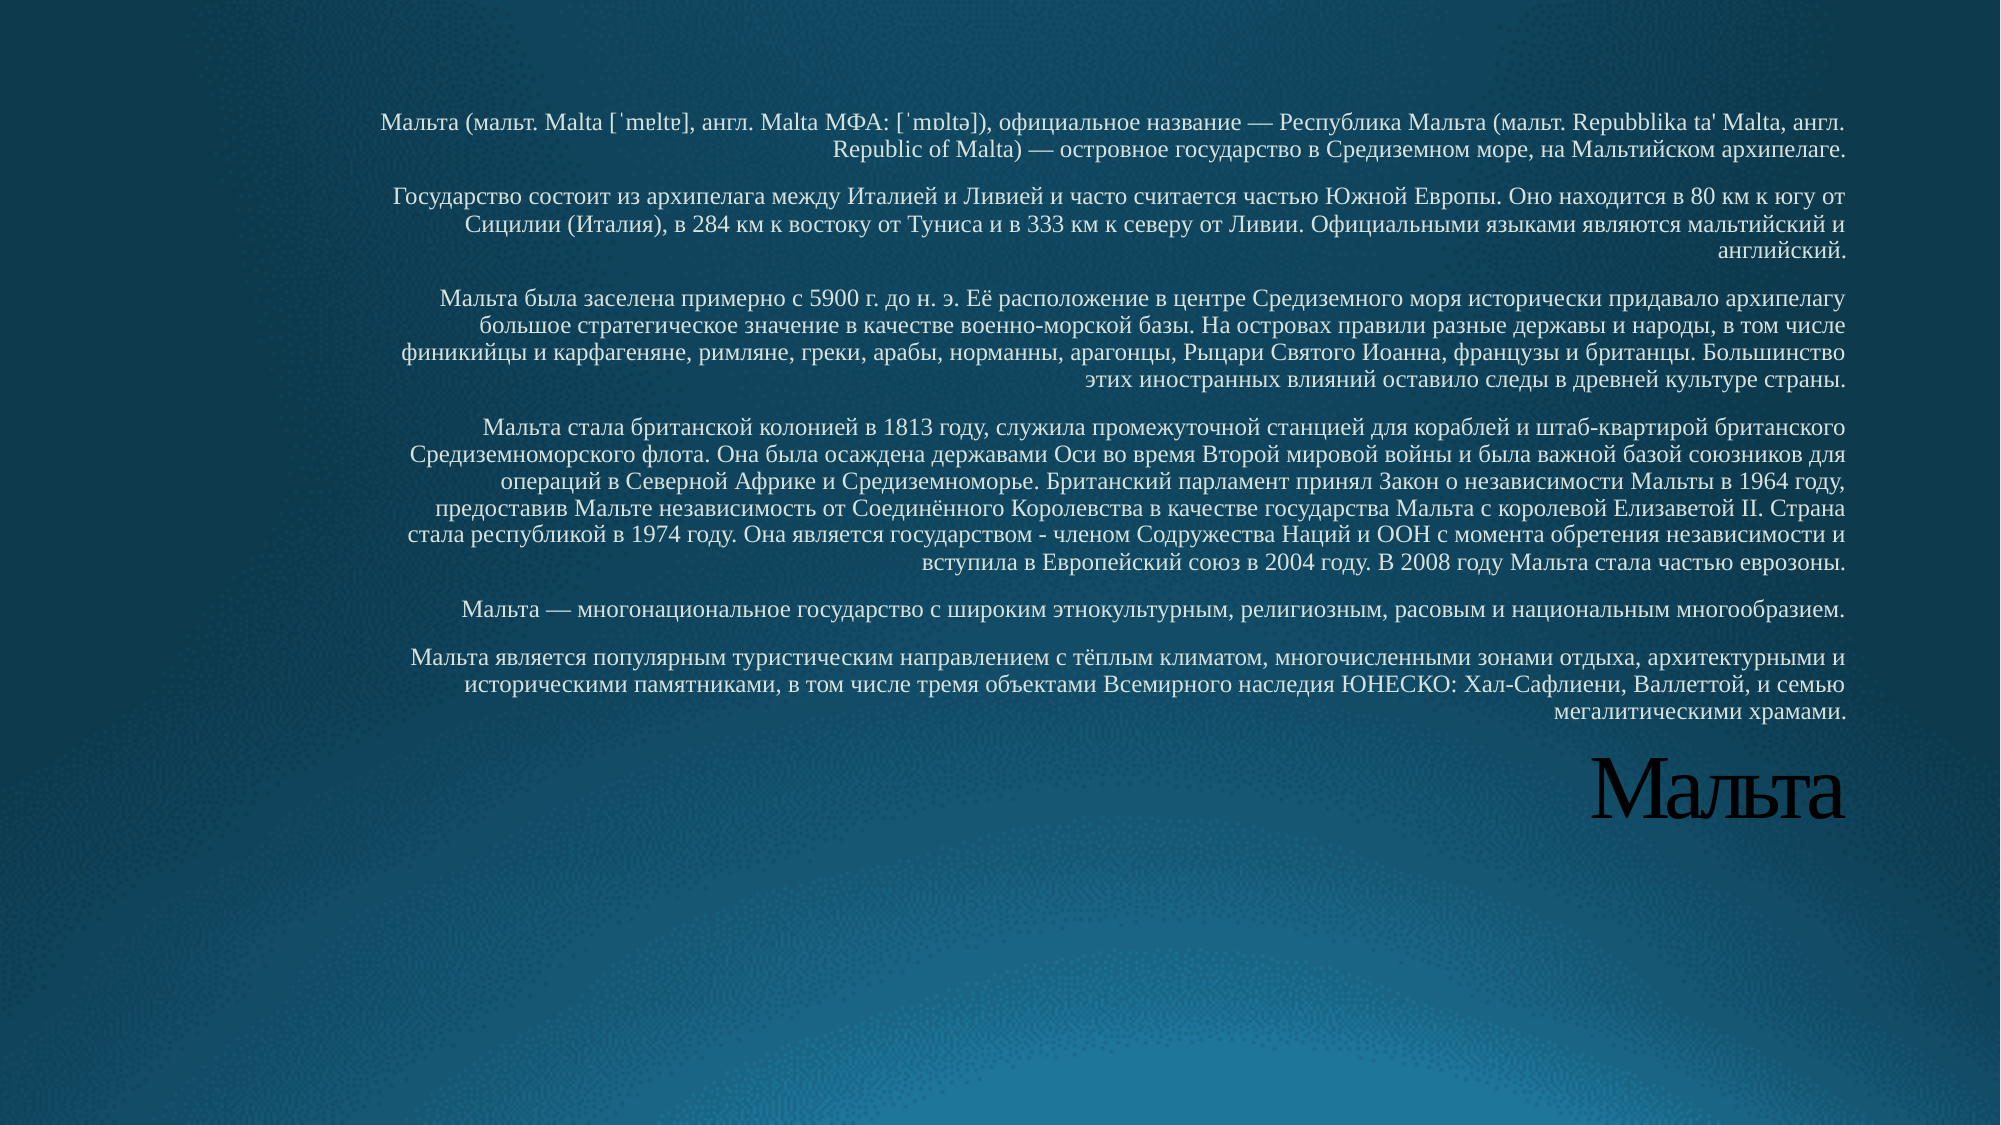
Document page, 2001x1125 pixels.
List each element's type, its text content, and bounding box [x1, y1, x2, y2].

subtitle Мальта (мальт. Malta [ˈmɐltɐ], англ. Malta МФА: [ˈmɒltə]), официальное название — Республика Мальта (мальт. Repubblika ta' Malta, англ. Republic of Malta) — островное государство в Средиземном море, на Мальтийском архипелаге. Государство состоит из архипелага между Италией и Ливией и часто считается частью Южной Европы. Оно находится в 80 км к югу от Сицилии (Италия), в 284 км к востоку от Туниса и в 333 км к северу от Ливии. Официальными языками являются мальтийский и английский. Мальта была заселена примерно с 5900 г. до н. э. Её расположение в центре Средиземного моря исторически придавало архипелагу большое стратегическое значение в качестве военно-морской базы. На островах правили разные державы и народы, в том числе финикийцы и карфагеняне, римляне, греки, арабы, норманны, арагонцы, Рыцари Святого Иоанна, французы и британцы. Большинство этих иностранных влияний оставило следы в древней культуре страны. Мальта стала британской колонией в 1813 году, служила промежуточной станцией для кораблей и штаб-квартирой британского Средиземноморского флота. Она была осаждена державами Оси во время Второй мировой войны и была важной базой союзников для операций в Северной Африке и Средиземноморье. Британский парламент принял Закон о независимости Мальты в 1964 году, предоставив Мальте независимость от Соединённого Королевства в качестве государства Мальта с королевой Елизаветой II. Страна стала республикой в 1974 году. Она является государством - членом Содружества Наций и ООН с момента обретения независимости и вступила в Европейский союз в 2004 году. В 2008 году Мальта стала частью еврозоны. Мальта — многонациональное государство с широким этнокультурным, религиозным, расовым и национальным многообразием. Мальта является популярным туристическим направлением с тёплым климатом, многочисленными зонами отдыха, архитектурными и историческими памятниками, в том числе тремя объектами Всемирного наследия ЮНЕСКО: Хал-Сафлиени, Валлеттой, и семью мегалитическими храмами. [362, 608, 1863, 733]
picture [0, 0, 2001, 1125]
title Мальта [362, 733, 1863, 1002]
